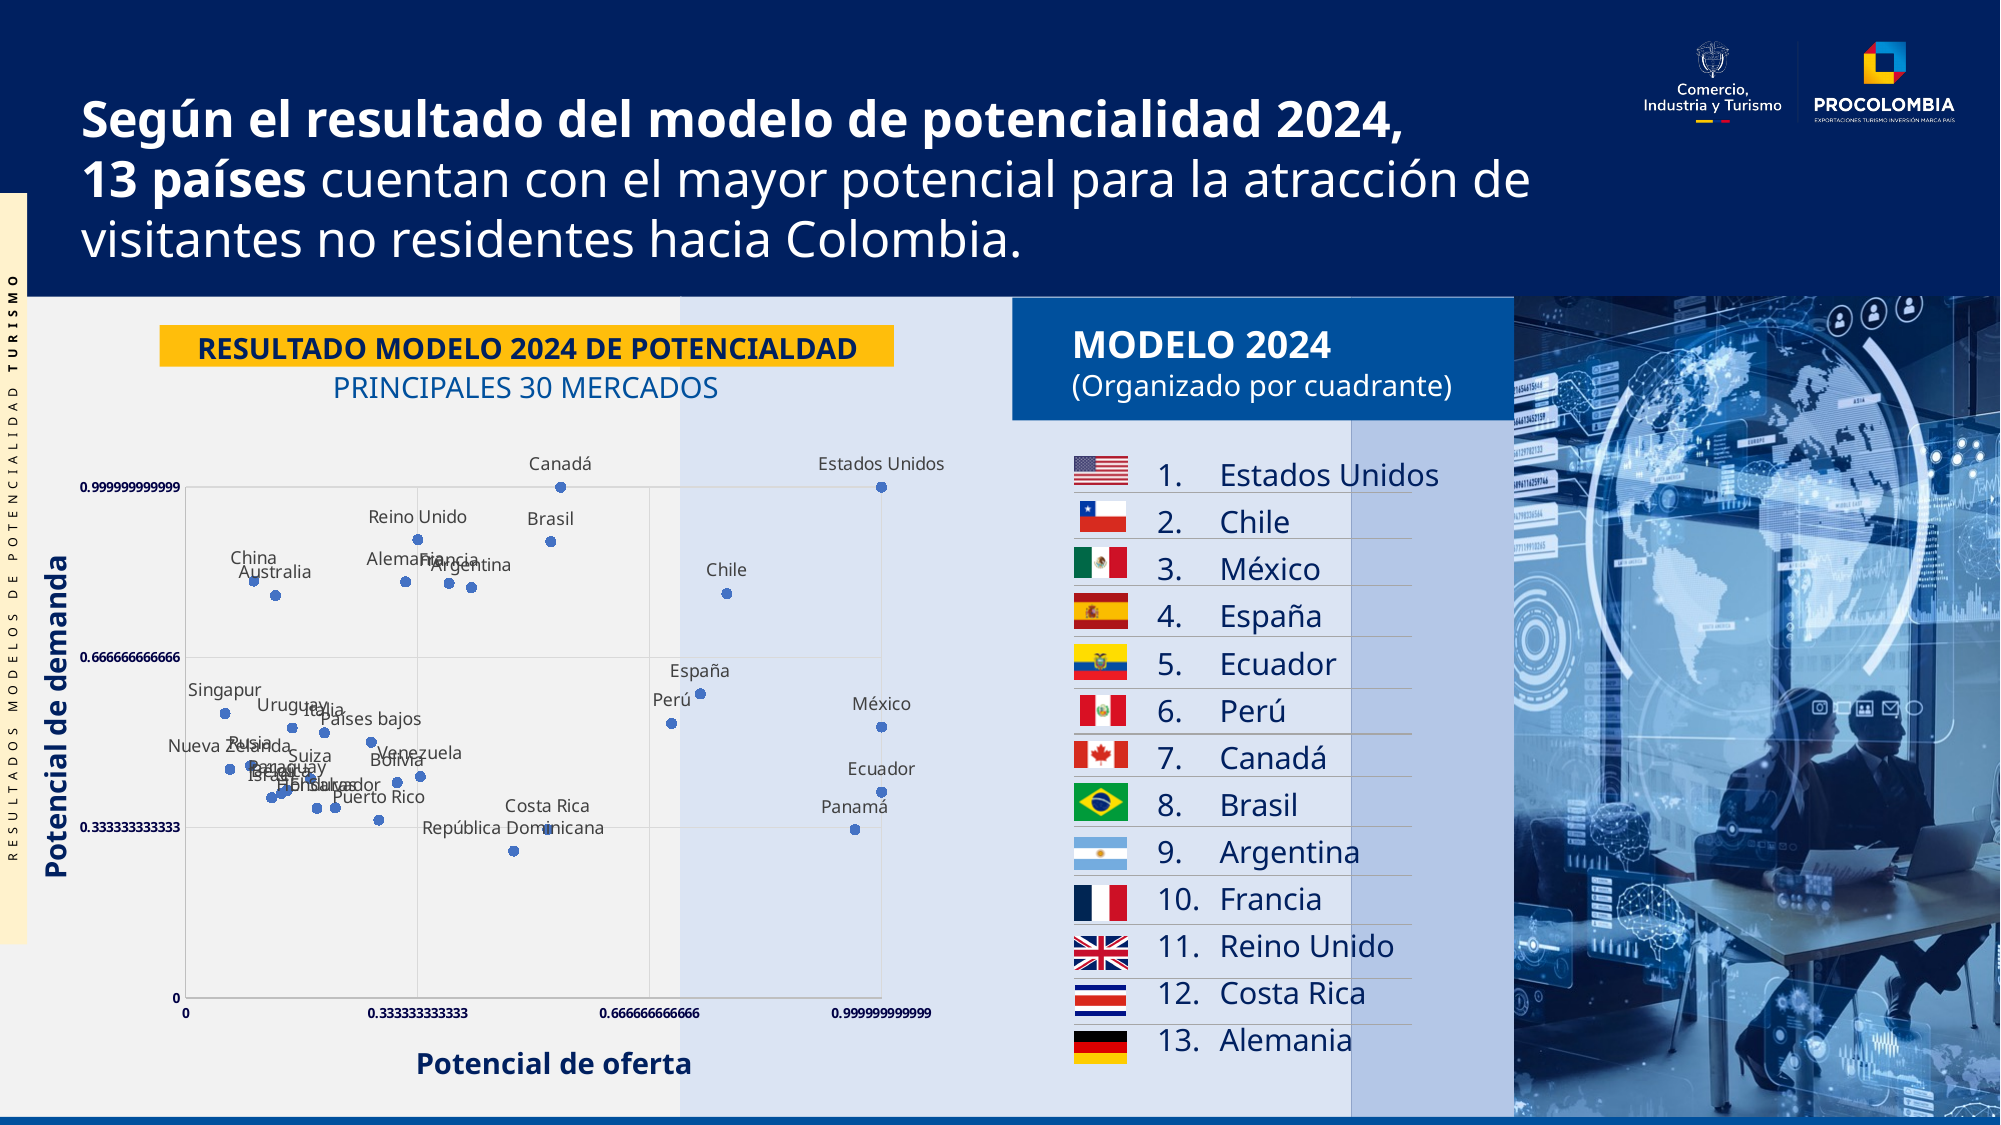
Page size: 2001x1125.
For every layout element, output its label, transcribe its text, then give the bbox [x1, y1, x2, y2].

text_box Potencial de oferta [311, 1056, 798, 1088]
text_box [1074, 456, 1128, 492]
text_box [1074, 1025, 1128, 1064]
text_box Según el resultado del modelo de potencialidad 2024, 13 países cuentan con el mayor potencial para la atracción de visitantes no residentes hacia Colombia. [66, 79, 1825, 275]
text_box [0, 1116, 2000, 1125]
text_box PRINCIPALES 30 MERCADOS [140, 362, 912, 412]
text_box Estados Unidos Chile México España Ecuador Perú Canadá Brasil Argentina Francia Reino Unido Costa Rica Alemania [1142, 421, 1514, 1065]
picture [1514, 296, 2000, 1117]
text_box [1074, 492, 1413, 1025]
text_box Potencial de demanda [29, 472, 79, 963]
text_box MODELO 2024 (Organizado por cuadrante) [1057, 313, 1514, 411]
chart [79, 451, 946, 1056]
picture [1636, 32, 1959, 133]
text_box RESULTADO MODELO 2024 DE POTENCIALDAD [160, 322, 896, 373]
text_box [1011, 296, 1514, 421]
